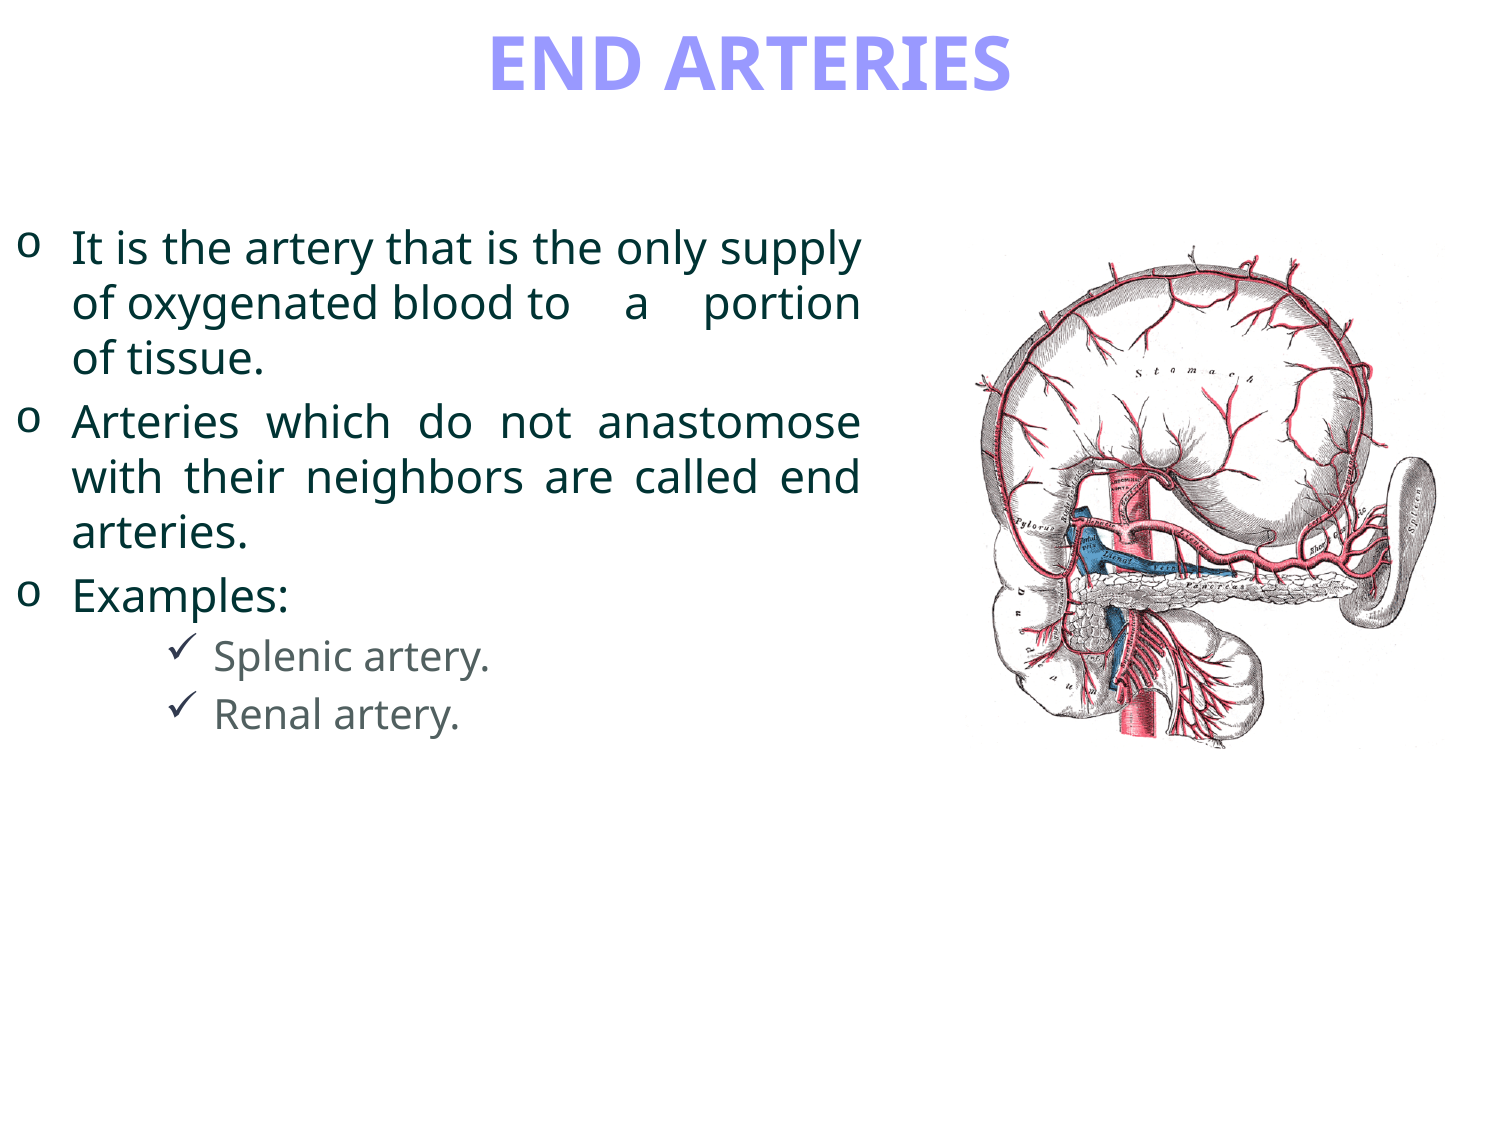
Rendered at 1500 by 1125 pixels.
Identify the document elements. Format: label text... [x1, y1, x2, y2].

picture [965, 237, 1446, 749]
list It is the artery that is the only supply of oxygenated blood to a portion of tissue. Arteries which do not anastomose with their neighbors are called end arteries. Examples: Splenic artery. Renal artery. [0, 210, 878, 992]
text_box END ARTERIES [0, 8, 1500, 130]
